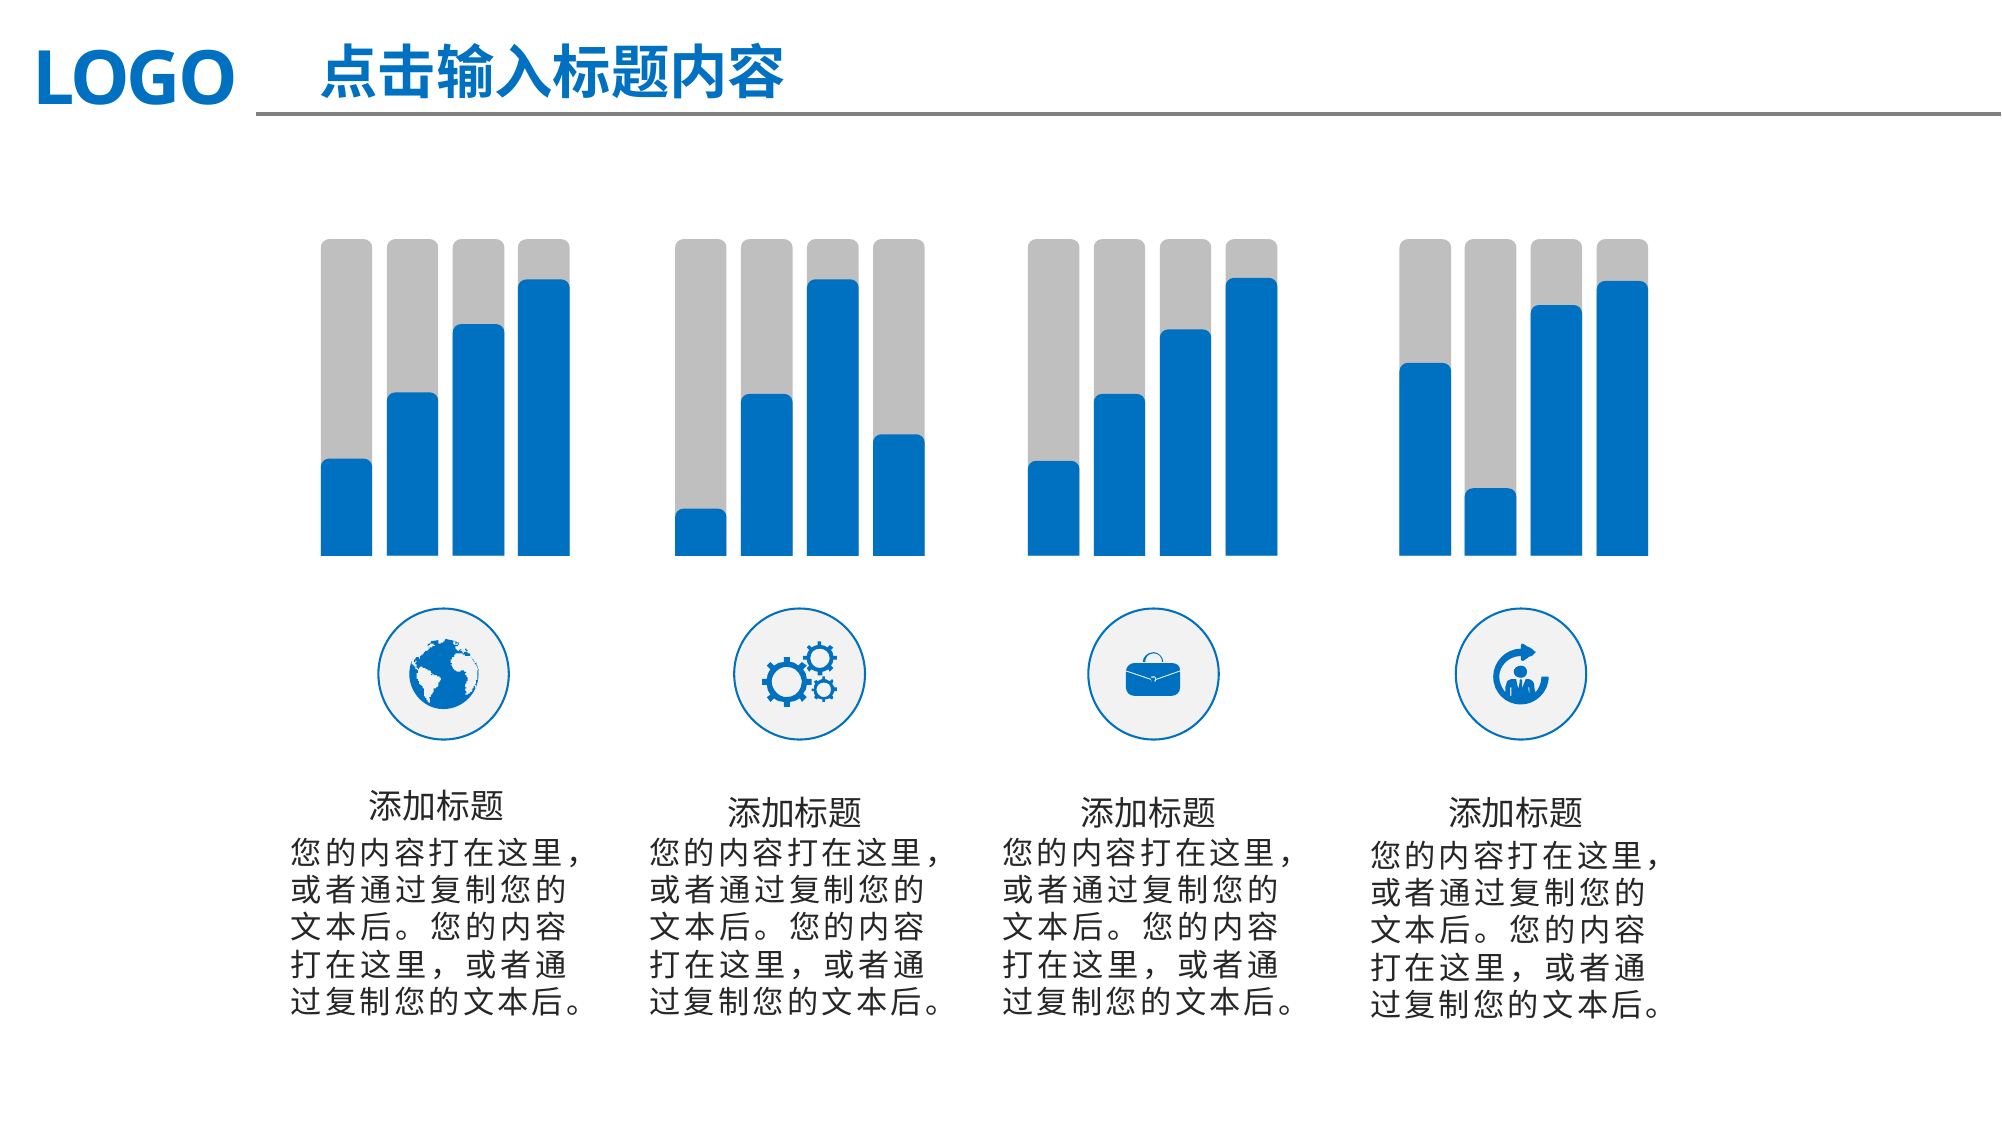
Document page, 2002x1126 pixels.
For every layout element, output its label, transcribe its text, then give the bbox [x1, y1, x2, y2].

text_box 点击输入标题内容 [282, 27, 823, 113]
text_box [386, 239, 439, 400]
text_box [1142, 652, 1164, 662]
text_box [1596, 239, 1649, 288]
text_box 添加标题 [353, 758, 662, 829]
text_box [517, 279, 570, 556]
text_box [1455, 608, 1587, 740]
text_box [1596, 280, 1649, 556]
text_box [1027, 239, 1080, 468]
text_box [1125, 663, 1181, 696]
text_box [1399, 362, 1452, 556]
text_box [1159, 239, 1212, 336]
text_box [762, 641, 837, 707]
text_box [1088, 608, 1219, 740]
text_box [1027, 460, 1080, 556]
text_box 您的内容打在这里，或者通过复制您的文本后。您的内容打在这里，或者通过复制您的文本后。 [633, 824, 942, 1028]
text_box [1530, 305, 1583, 556]
text_box [1464, 488, 1517, 556]
text_box [806, 239, 859, 287]
text_box [734, 608, 866, 740]
text_box [873, 239, 925, 439]
text_box [1464, 239, 1517, 495]
text_box [1159, 329, 1212, 556]
text_box 您的内容打在这里，或者通过复制您的文本后。您的内容打在这里，或者通过复制您的文本后。 [986, 824, 1295, 1028]
text_box [1225, 277, 1278, 556]
text_box [873, 434, 925, 556]
text_box [1093, 393, 1146, 556]
text_box [517, 239, 570, 287]
text_box [452, 324, 505, 556]
text_box [740, 239, 793, 401]
text_box [675, 508, 727, 556]
text_box [1399, 239, 1452, 370]
text_box [1093, 239, 1146, 401]
text_box 添加标题 [1064, 764, 1374, 835]
text_box [409, 638, 479, 710]
text_box [1530, 239, 1583, 312]
text_box [740, 393, 793, 556]
text_box 添加标题 [711, 764, 1021, 835]
text_box [386, 392, 439, 556]
text_box [806, 279, 859, 556]
text_box 添加标题 [1432, 764, 1742, 835]
text_box [320, 458, 373, 556]
text_box [675, 239, 727, 514]
text_box 您的内容打在这里，或者通过复制您的文本后。您的内容打在这里，或者通过复制您的文本后。 [1353, 827, 1662, 1031]
text_box [1493, 643, 1549, 705]
text_box [452, 239, 505, 331]
text_box [378, 608, 509, 740]
text_box [320, 239, 373, 466]
text_box [1225, 239, 1278, 284]
text_box 您的内容打在这里，或者通过复制您的文本后。您的内容打在这里，或者通过复制您的文本后。 [274, 824, 583, 1028]
